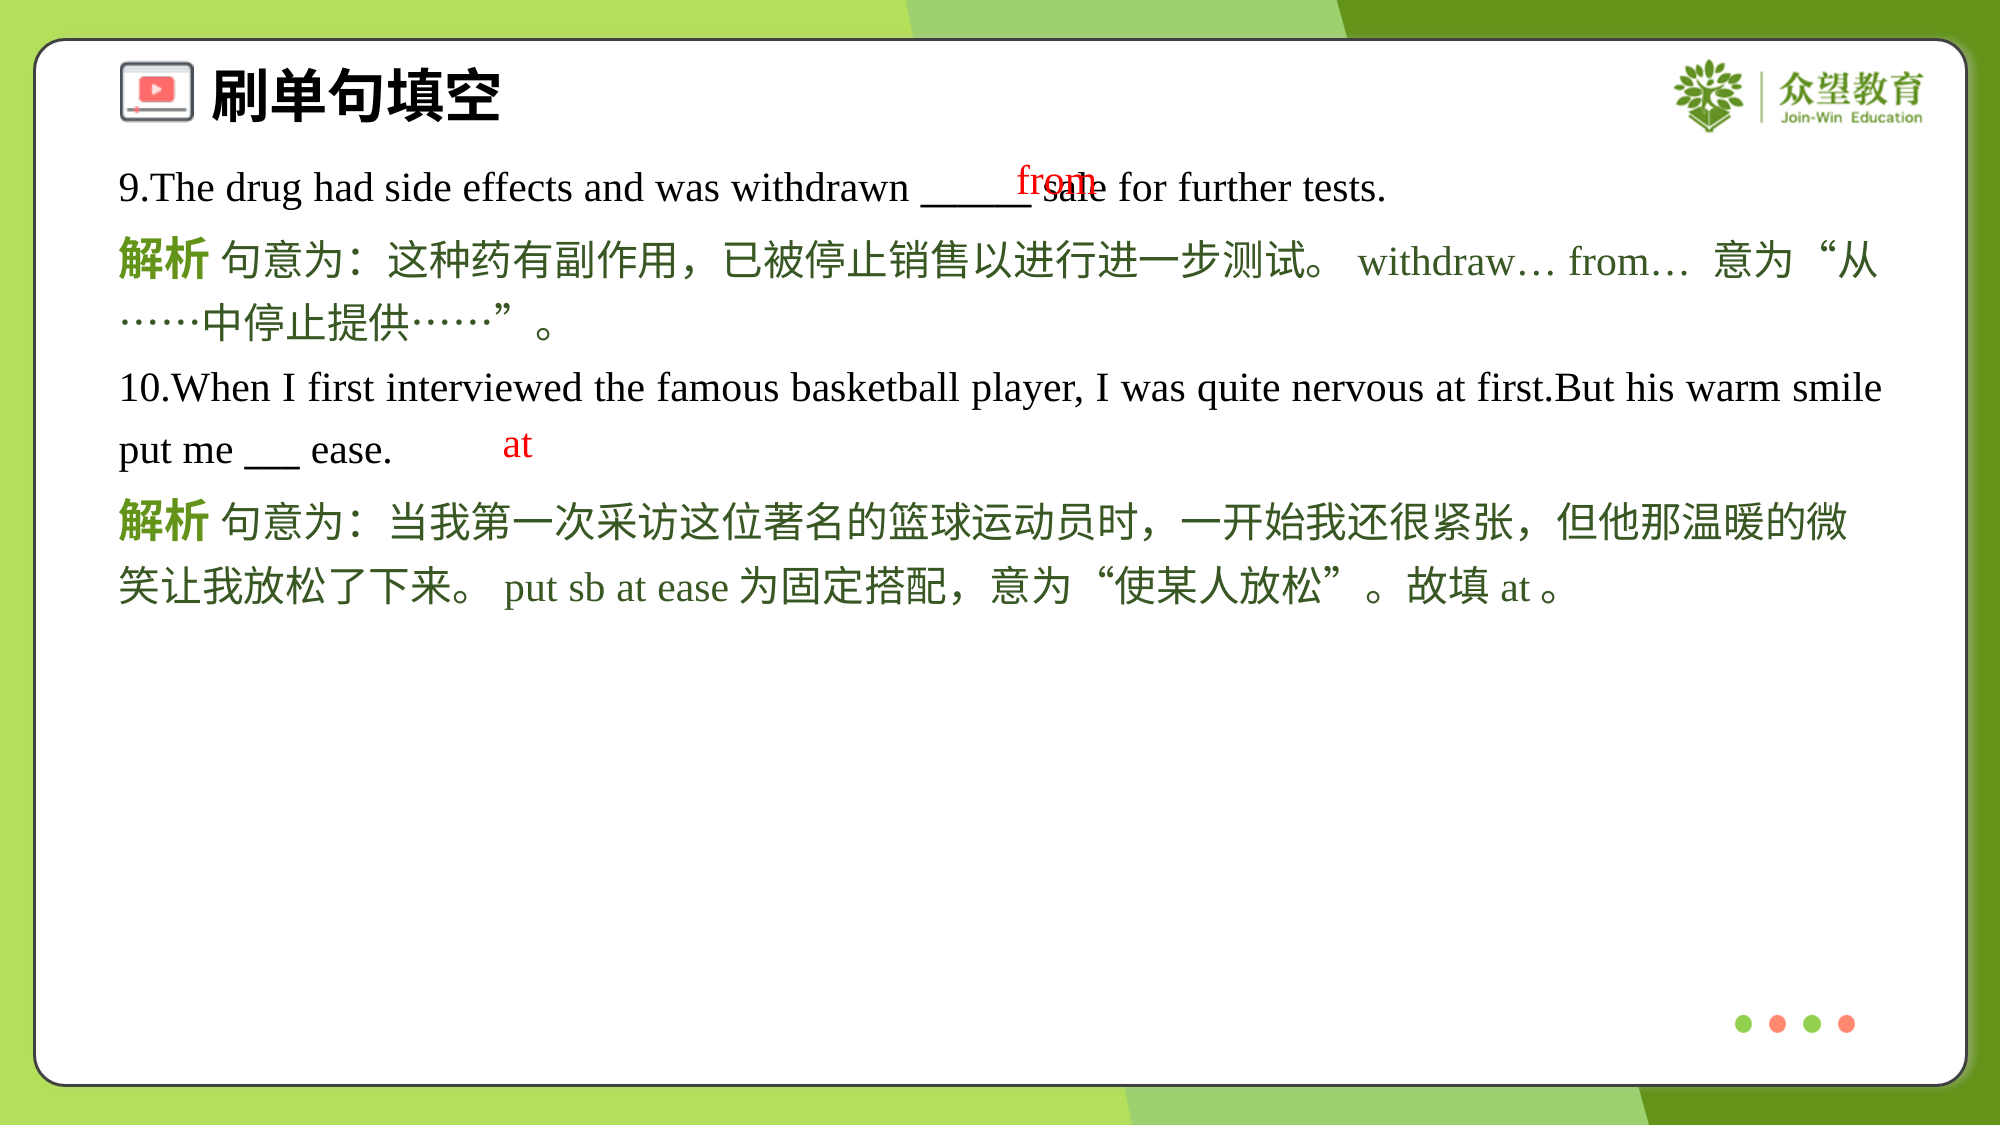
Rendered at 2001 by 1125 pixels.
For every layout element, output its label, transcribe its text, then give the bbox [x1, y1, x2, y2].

text_box 9.The drug had side effects and was withdrawn ______ sale for further tests. [118, 146, 1883, 204]
text_box 10.When I first interviewed the famous basketball player, I was quite nervous at first.But his warm smile put me ___ ease. [118, 347, 1883, 467]
text_box 解析 句意为：这种药有副作用，已被停止销售以进行进一步测试。withdraw… from… 意为“从……中停止提供……”。 [118, 215, 1883, 342]
text_box from [1011, 140, 1102, 199]
text_box at [498, 403, 538, 461]
text_box 解析 句意为：当我第一次采访这位著名的篮球运动员时，一开始我还很紧张，但他那温暖的微笑让我放松了下来。put sb at ease为固定搭配，意为“使某人放松”。故填at。 [118, 478, 1883, 605]
picture [0, 0, 2000, 1125]
